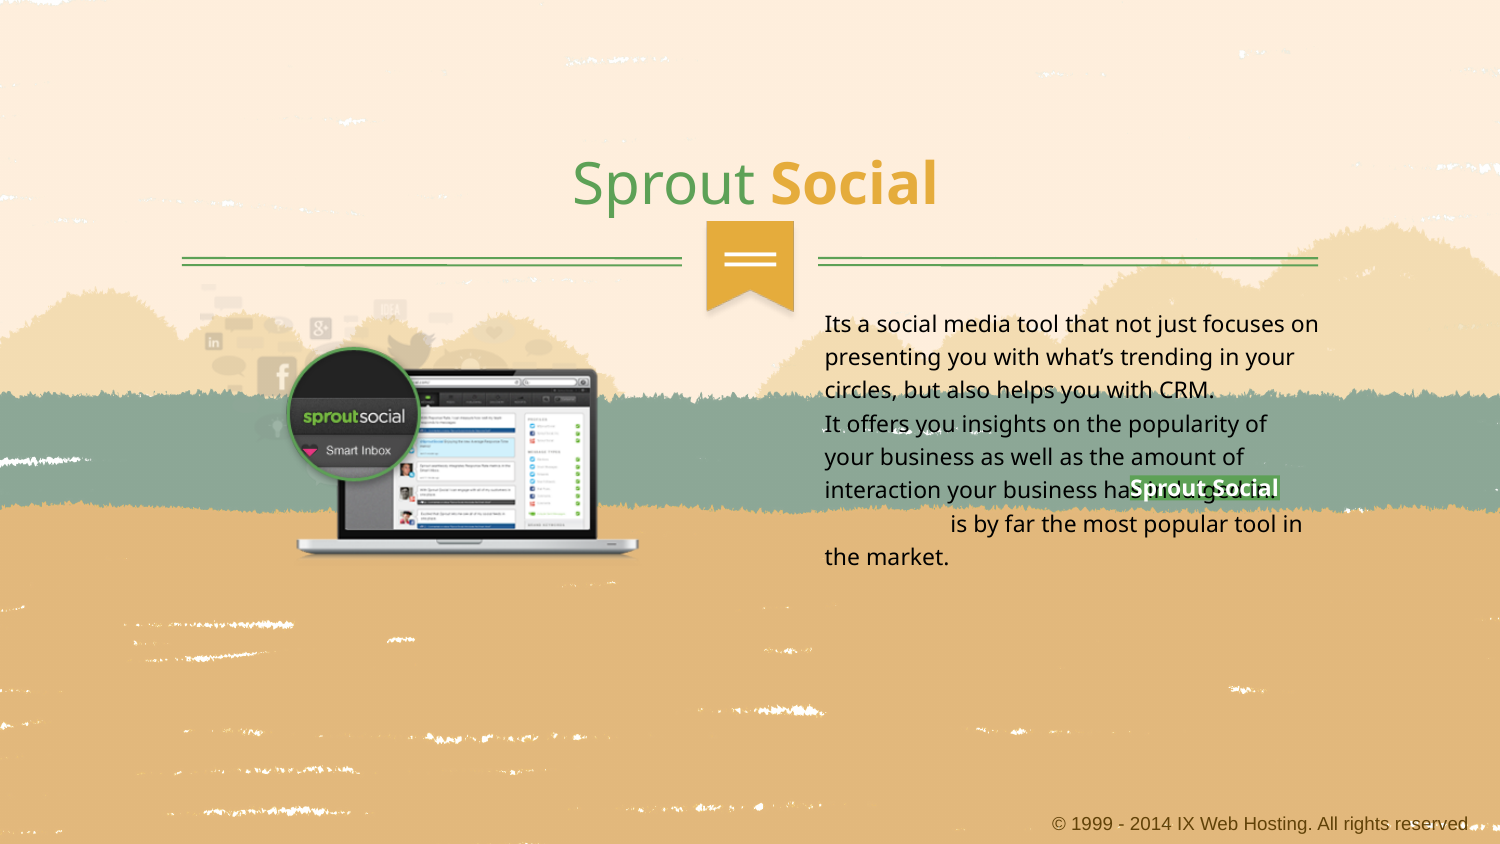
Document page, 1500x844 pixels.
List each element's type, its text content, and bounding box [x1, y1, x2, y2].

text_box © 1999 - 2014 IX Web Hosting. All rights reserved [1037, 804, 1500, 842]
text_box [181, 221, 1319, 323]
text_box Its a social media tool that not just focuses on presenting you with what’s trending in your circles, but also helps you with CRM. It offers you insights on the popularity of your business as well as the amount of interaction your business has indulged in. is by far the most popular tool in the market. [809, 296, 1335, 578]
picture [0, 0, 1500, 844]
text_box Sprout Social [557, 138, 1050, 220]
text_box Sprout Social [1115, 465, 1303, 508]
